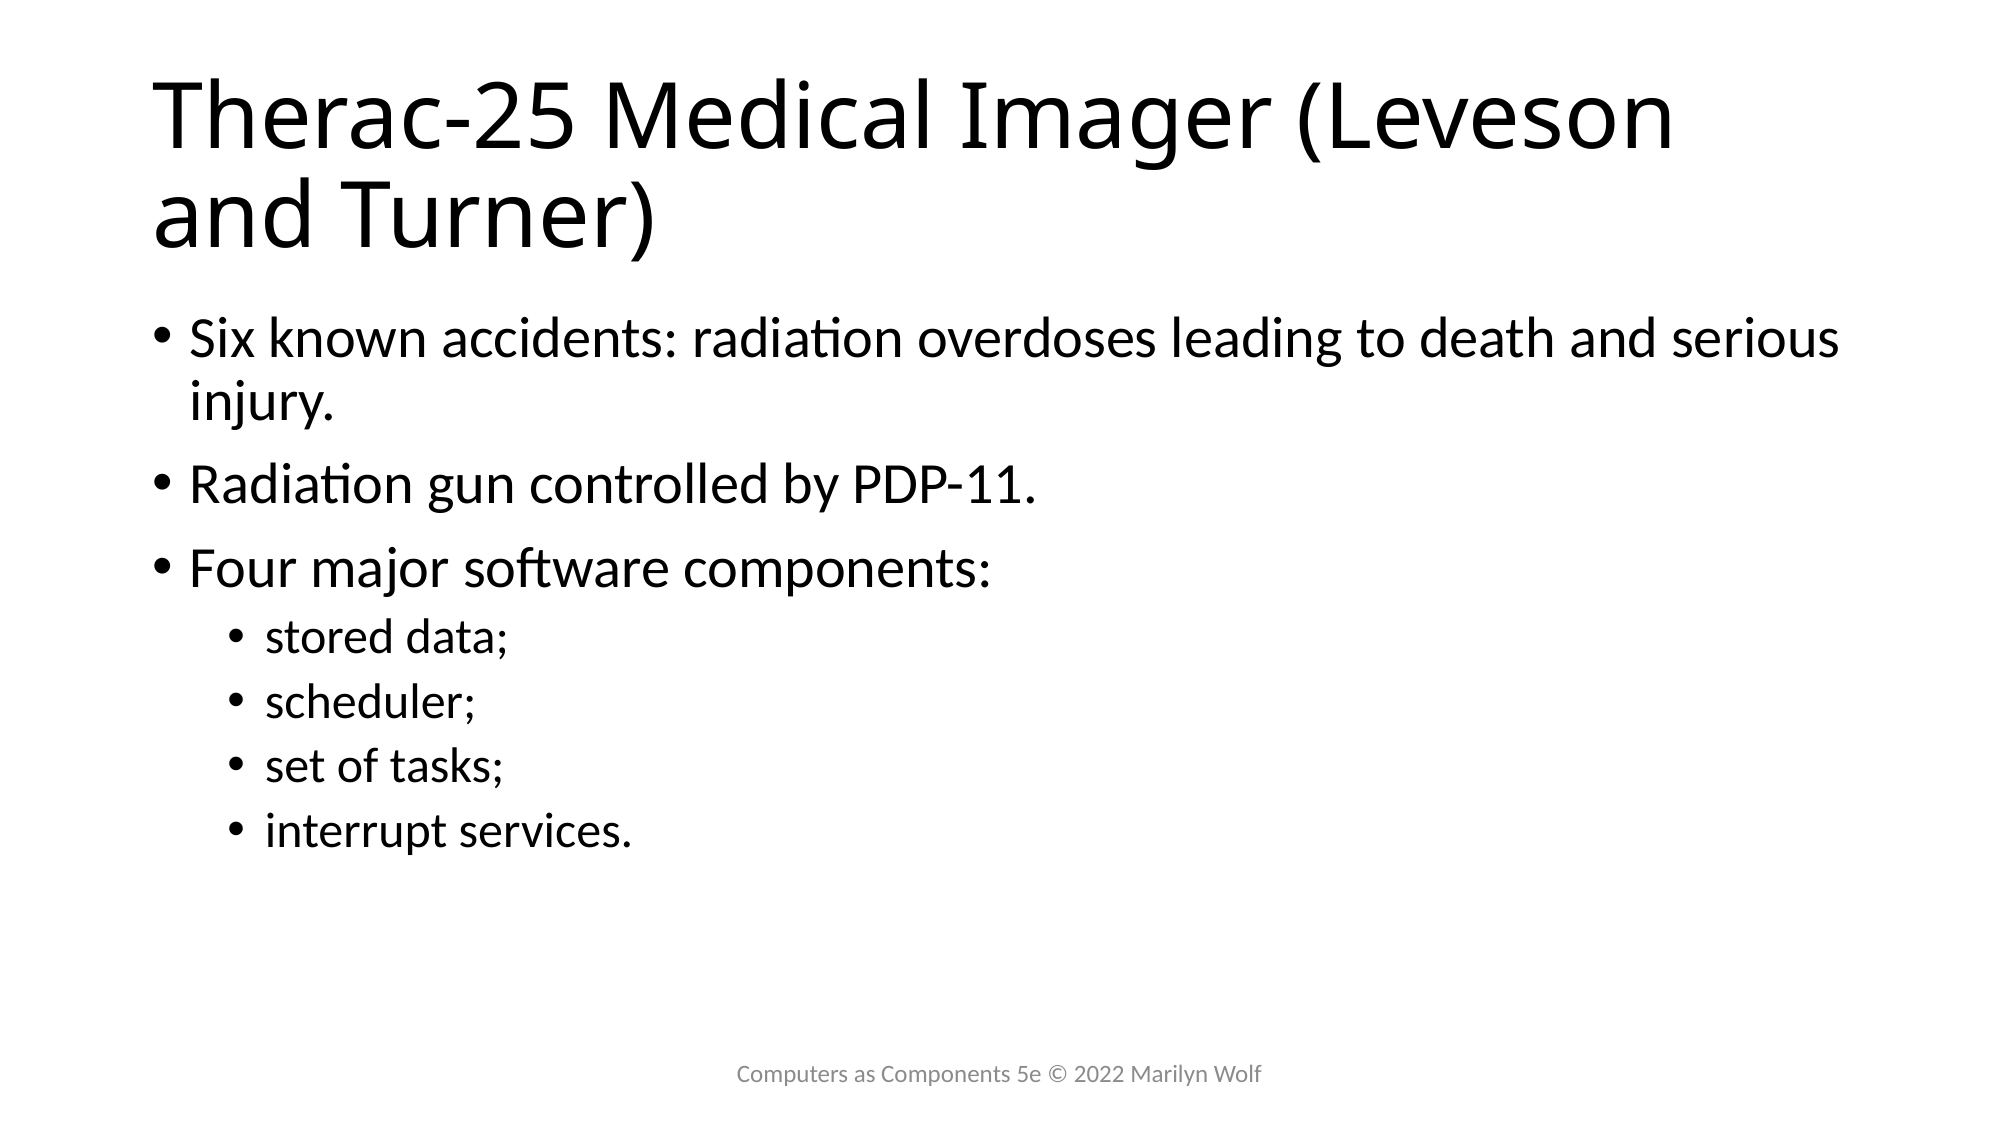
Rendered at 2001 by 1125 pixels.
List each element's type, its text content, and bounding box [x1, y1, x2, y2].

footer Computers as Components 5e © 2022 Marilyn Wolf [662, 1042, 1338, 1103]
title Therac-25 Medical Imager (Leveson and Turner) [137, 59, 1863, 278]
list Six known accidents: radiation overdoses leading to death and serious injury. Radiation gun controlled by PDP-11. Four major software components: stored data; scheduler; set of tasks; interrupt services. [137, 299, 1863, 1014]
